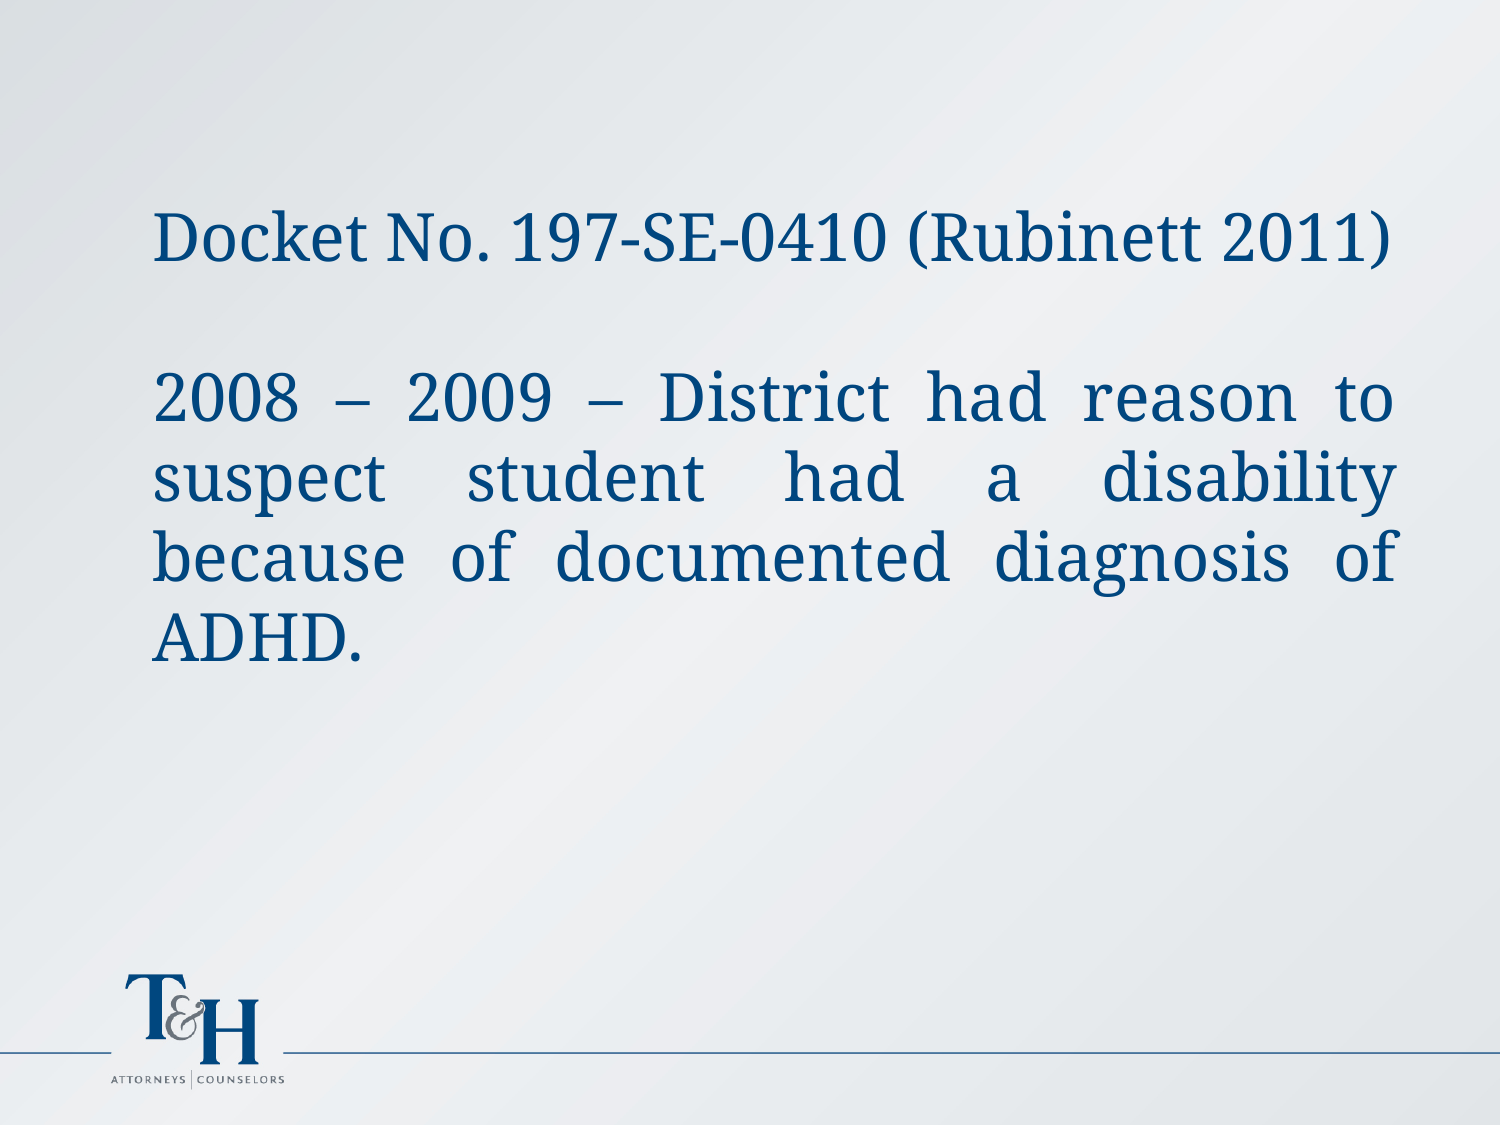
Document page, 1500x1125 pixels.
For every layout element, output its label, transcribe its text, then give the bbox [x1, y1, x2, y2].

picture [0, 0, 1500, 1125]
text_box Docket No. 197-SE-0410 (Rubinett 2011) 2008 – 2009 – District had reason to suspect student had a disability because of documented diagnosis of ADHD. [137, 187, 1413, 682]
